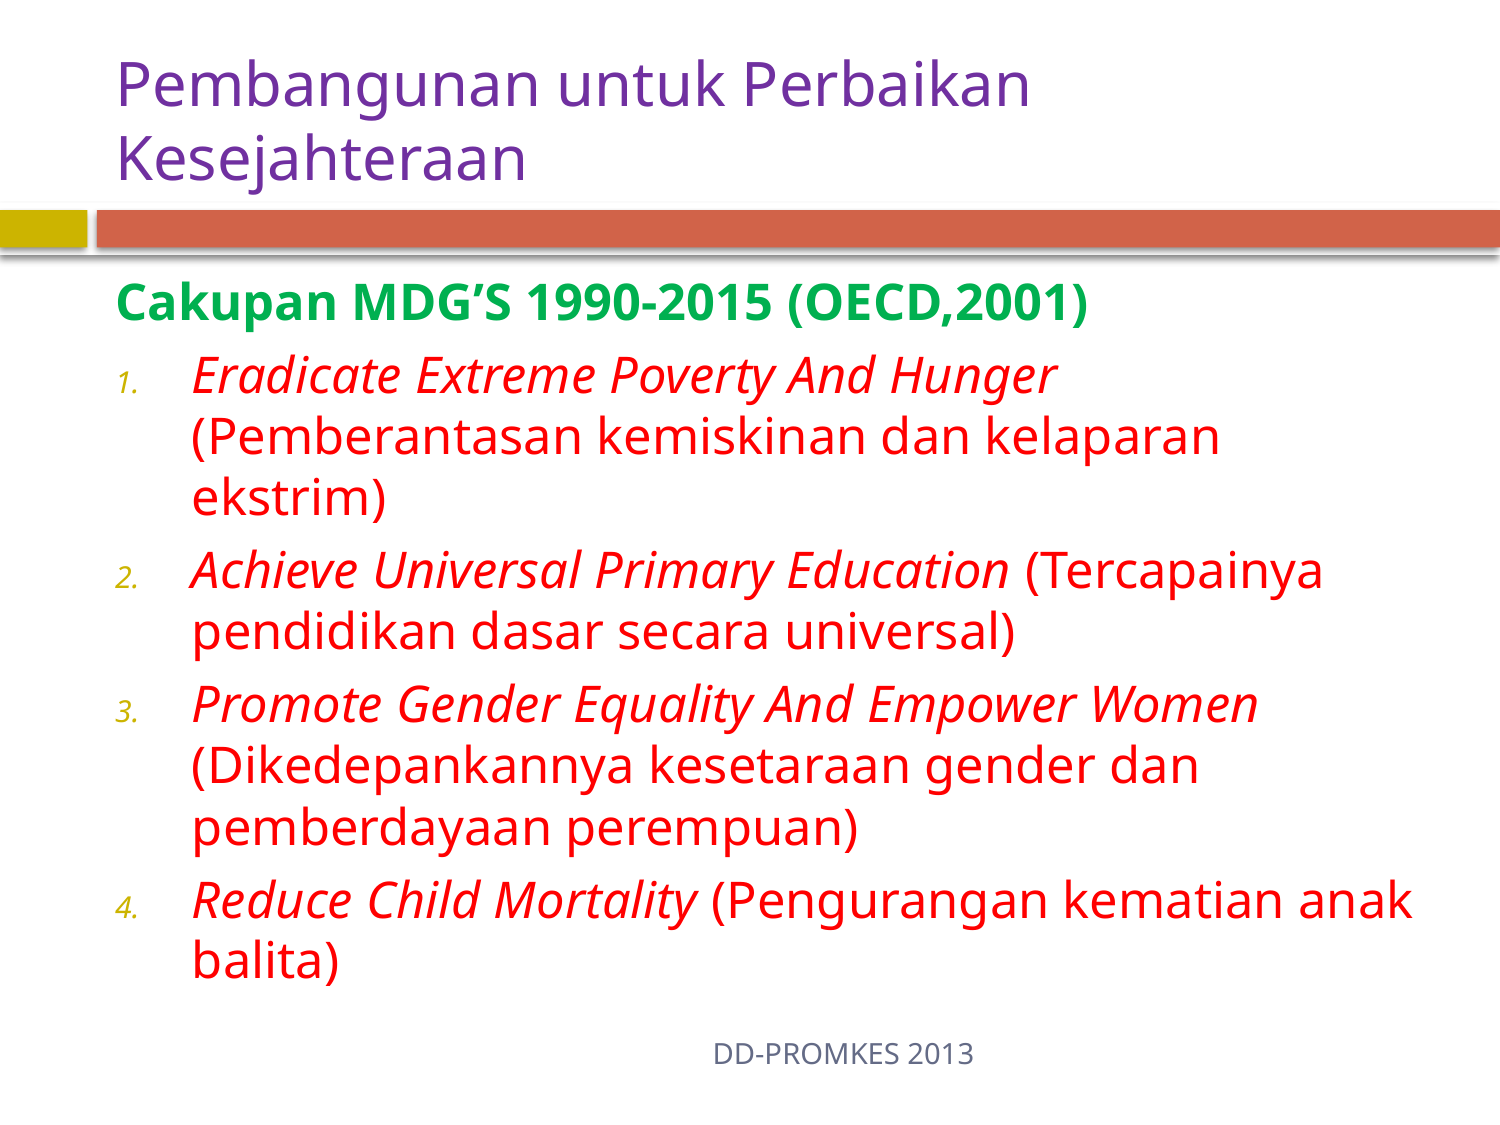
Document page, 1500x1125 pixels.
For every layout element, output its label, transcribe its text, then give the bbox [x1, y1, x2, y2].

title Pembangunan untuk Perbaikan Kesejahteraan [100, 37, 1438, 200]
footer DD-PROMKES 2013 [99, 1024, 990, 1085]
list Cakupan MDG’S 1990-2015 (OECD,2001) Eradicate Extreme Poverty And Hunger (Pemberantasan kemiskinan dan kelaparan ekstrim) Achieve Universal Primary Education (Tercapainya pendidikan dasar secara universal) Promote Gender Equality And Empower Women (Dikedepankannya kesetaraan gender dan pemberdayaan perempuan) Reduce Child Mortality (Pengurangan kematian anak balita) [100, 262, 1438, 1000]
